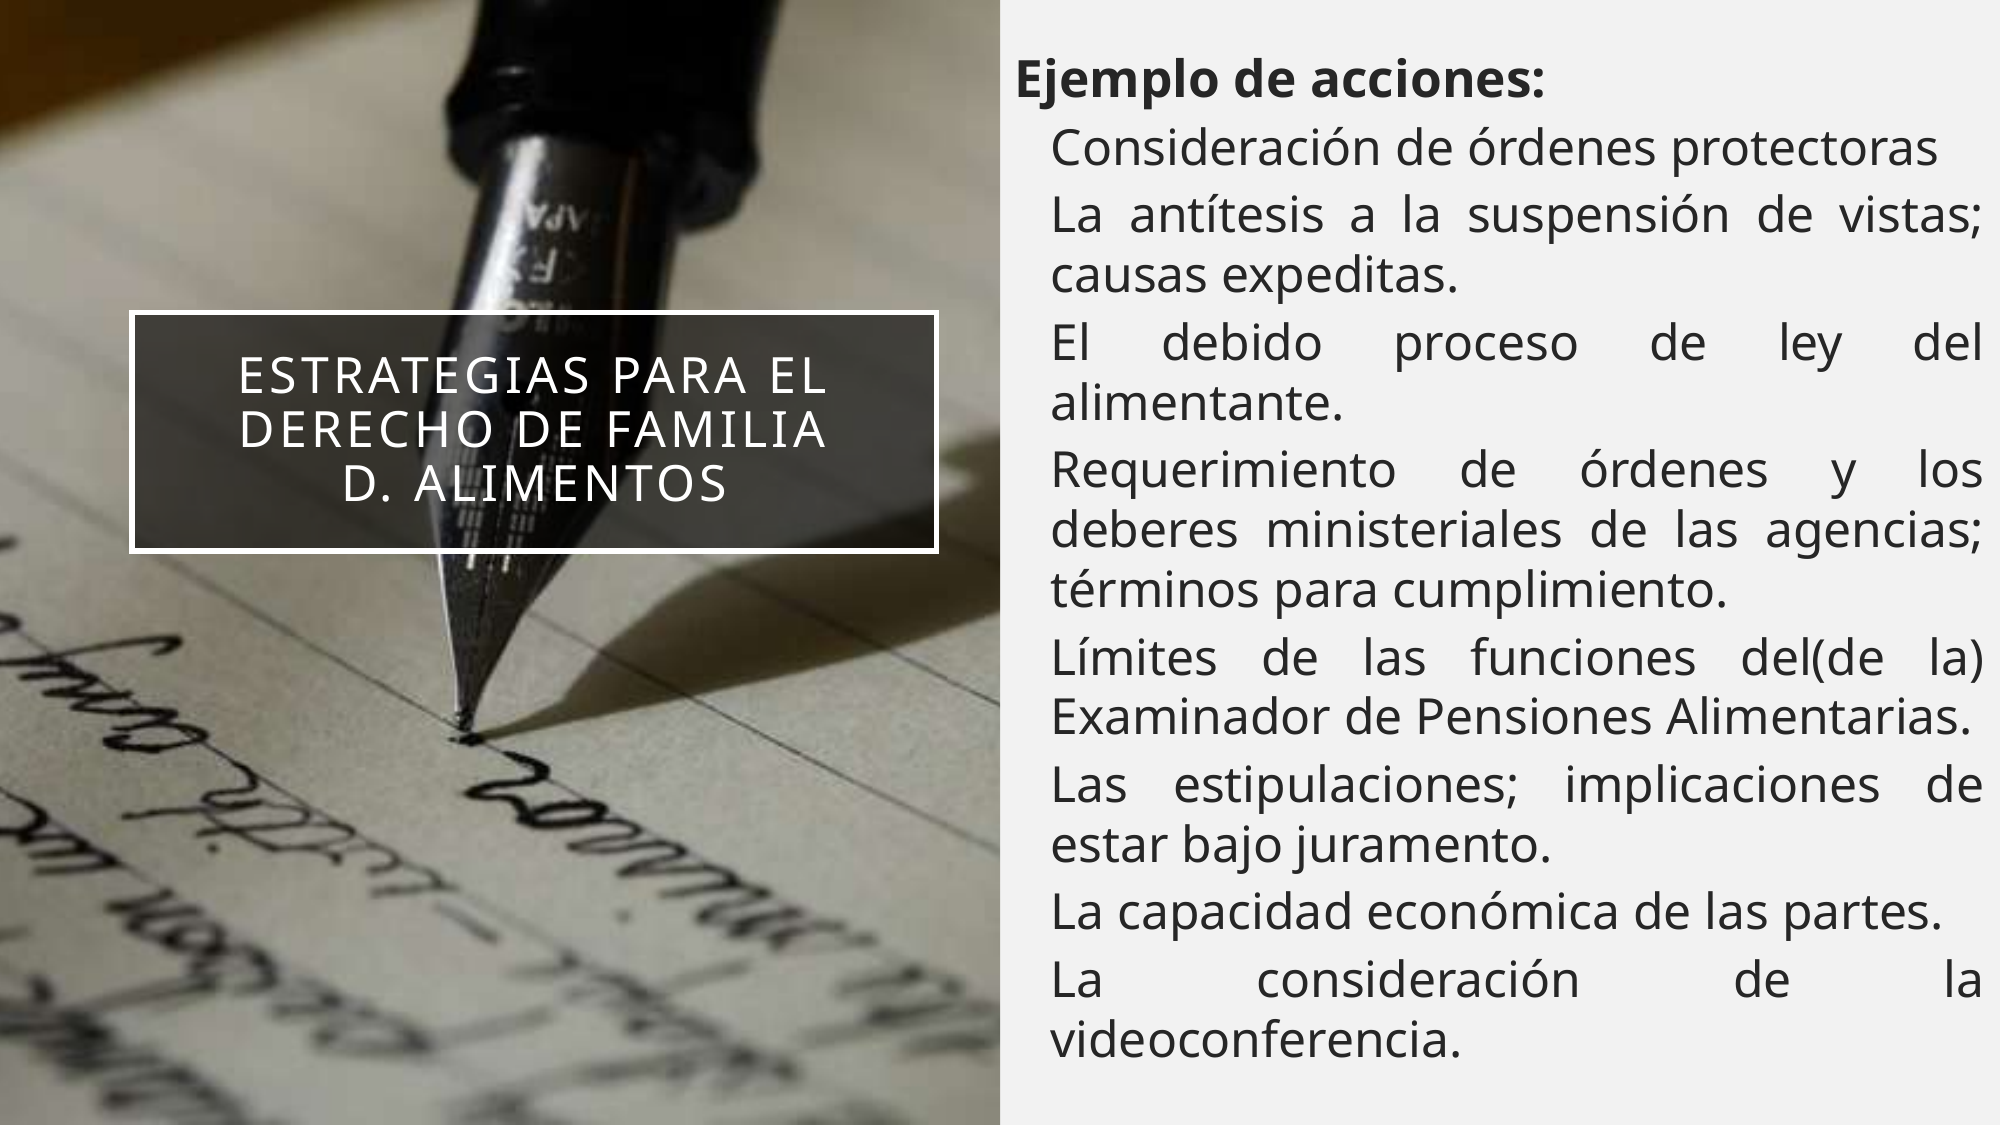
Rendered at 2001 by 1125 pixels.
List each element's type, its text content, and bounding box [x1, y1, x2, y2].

list Ejemplo de acciones: Consideración de órdenes protectoras La antítesis a la suspensión de vistas; causas expeditas. El debido proceso de ley del alimentante. Requerimiento de órdenes y los deberes ministeriales de las agencias; términos para cumplimiento. Límites de las funciones del(de la) Examinador de Pensiones Alimentarias. Las estipulaciones; implicaciones de estar bajo juramento. La capacidad económica de las partes. La consideración de la videoconferencia. [1001, 0, 2000, 1125]
picture [0, 0, 1001, 1125]
